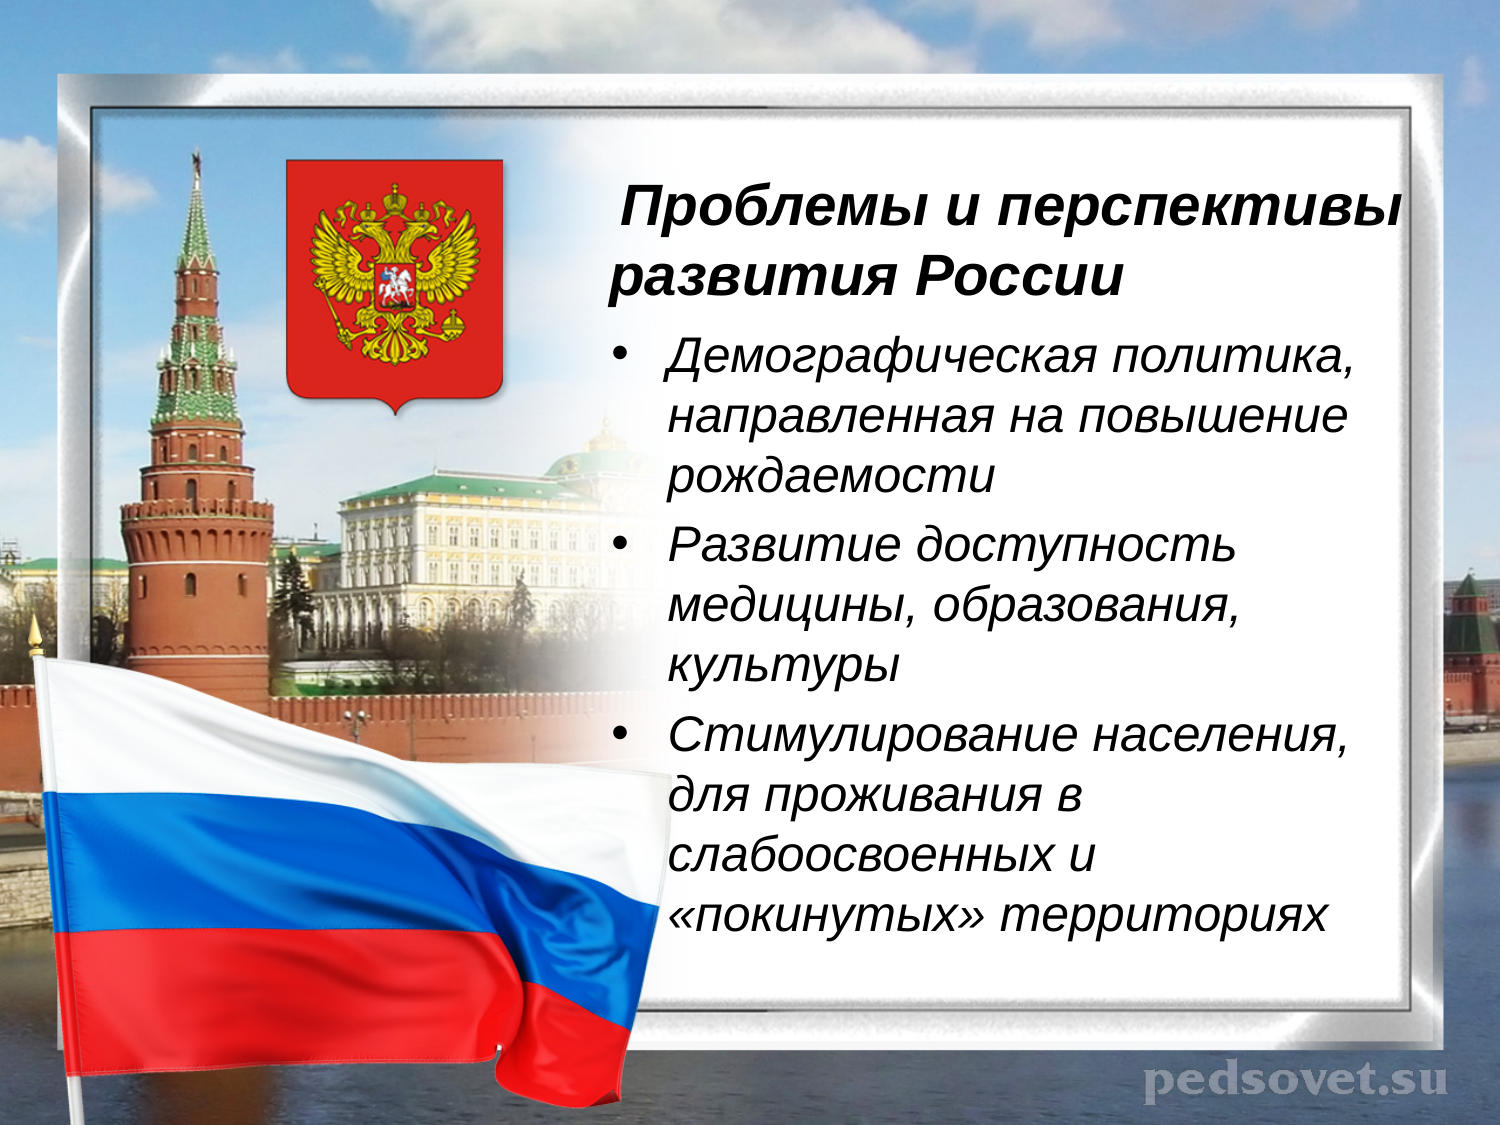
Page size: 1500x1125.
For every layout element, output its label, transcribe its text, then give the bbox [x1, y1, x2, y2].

title Проблемы и перспективы развития России [594, 125, 1500, 315]
list Демографическая политика, направленная на повышение рождаемости Развитие доступность медицины, образования, культуры Стимулирование населения, для проживания в слабоосвоенных и «покинутых» территориях [596, 314, 1412, 1000]
picture [0, 0, 1500, 1125]
